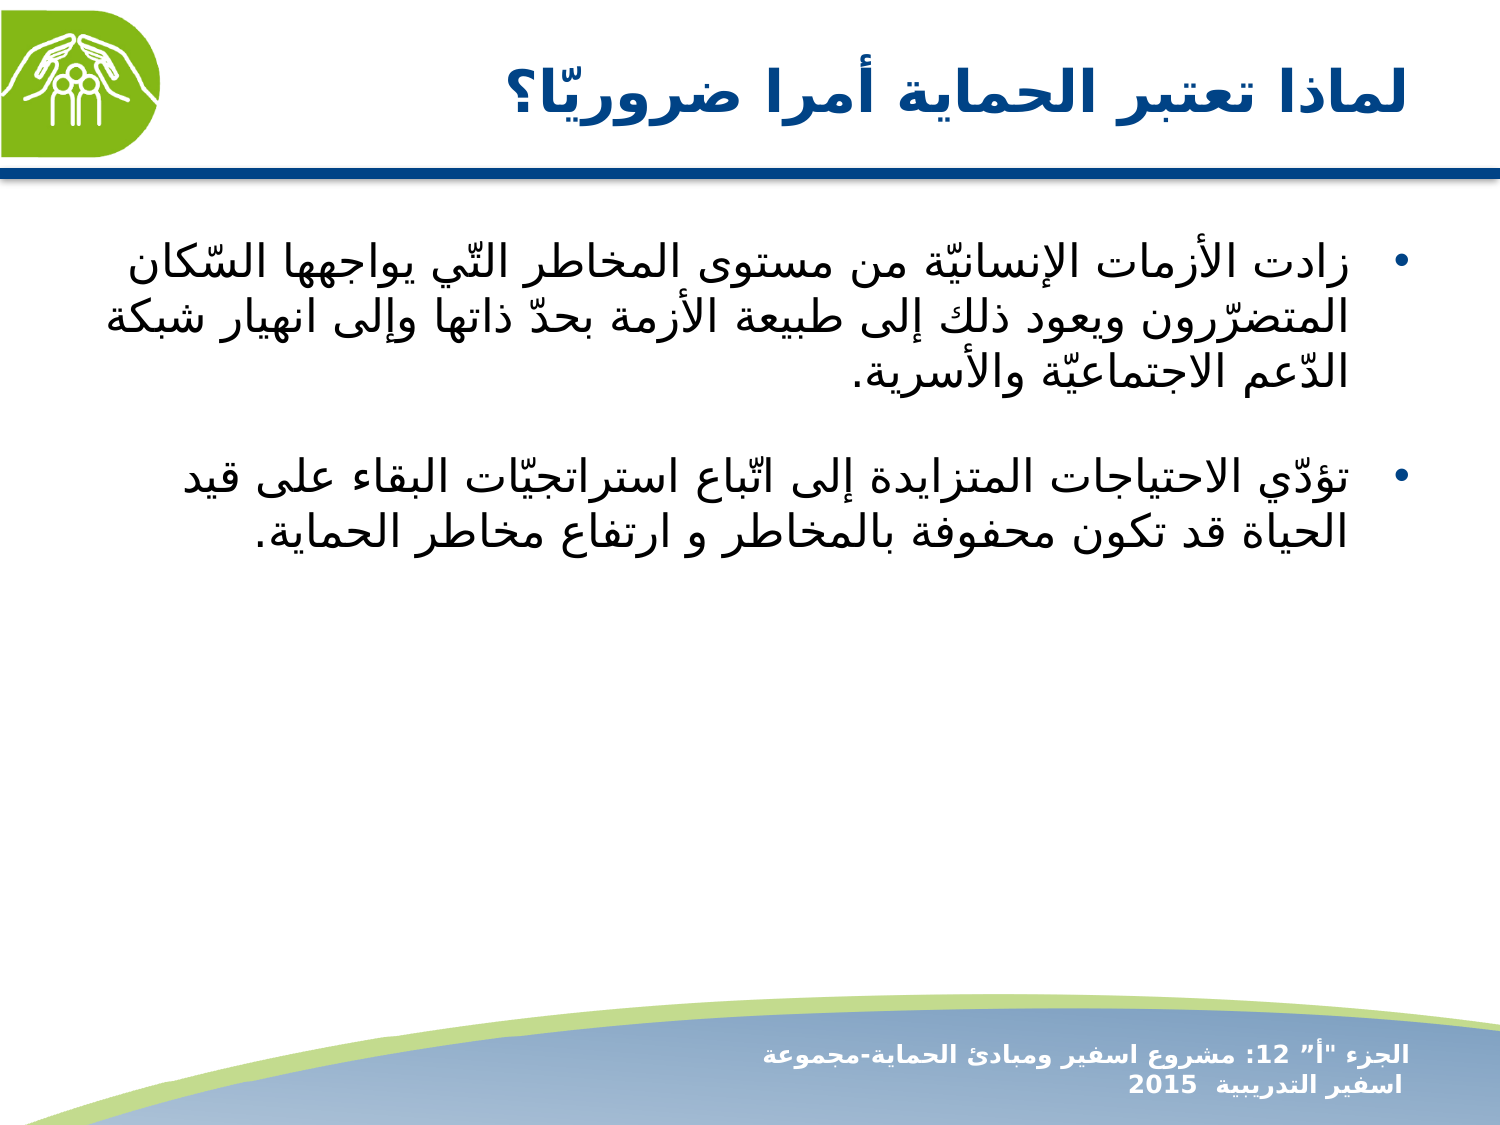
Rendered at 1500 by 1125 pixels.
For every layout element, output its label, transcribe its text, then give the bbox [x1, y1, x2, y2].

picture [0, 9, 75, 158]
list زادت الأزمات الإنسانيّة من مستوى المخاطر التّي يواجهها السّكان المتضرّرون ويعود ذلك إلى طبيعة الأزمة بحدّ ذاتها وإلى انهيار شبكة الدّعم الاجتماعيّة والأسرية. تؤدّي الاحتياجات المتزايدة إلى اتّباع استراتجيّات البقاء على قيد الحياة قد تكون محفوفة بالمخاطر و ارتفاع مخاطر الحماية. [75, 224, 1425, 1010]
title لماذا تعتبر الحماية أمرا ضروريّا؟ [75, 0, 1425, 178]
picture [0, 992, 1500, 1125]
footer الجزء "أ” 12: مشروع اسفير ومبادئ الحماية-مجموعة اسفير التدريبية 2015 [679, 1038, 1425, 1099]
